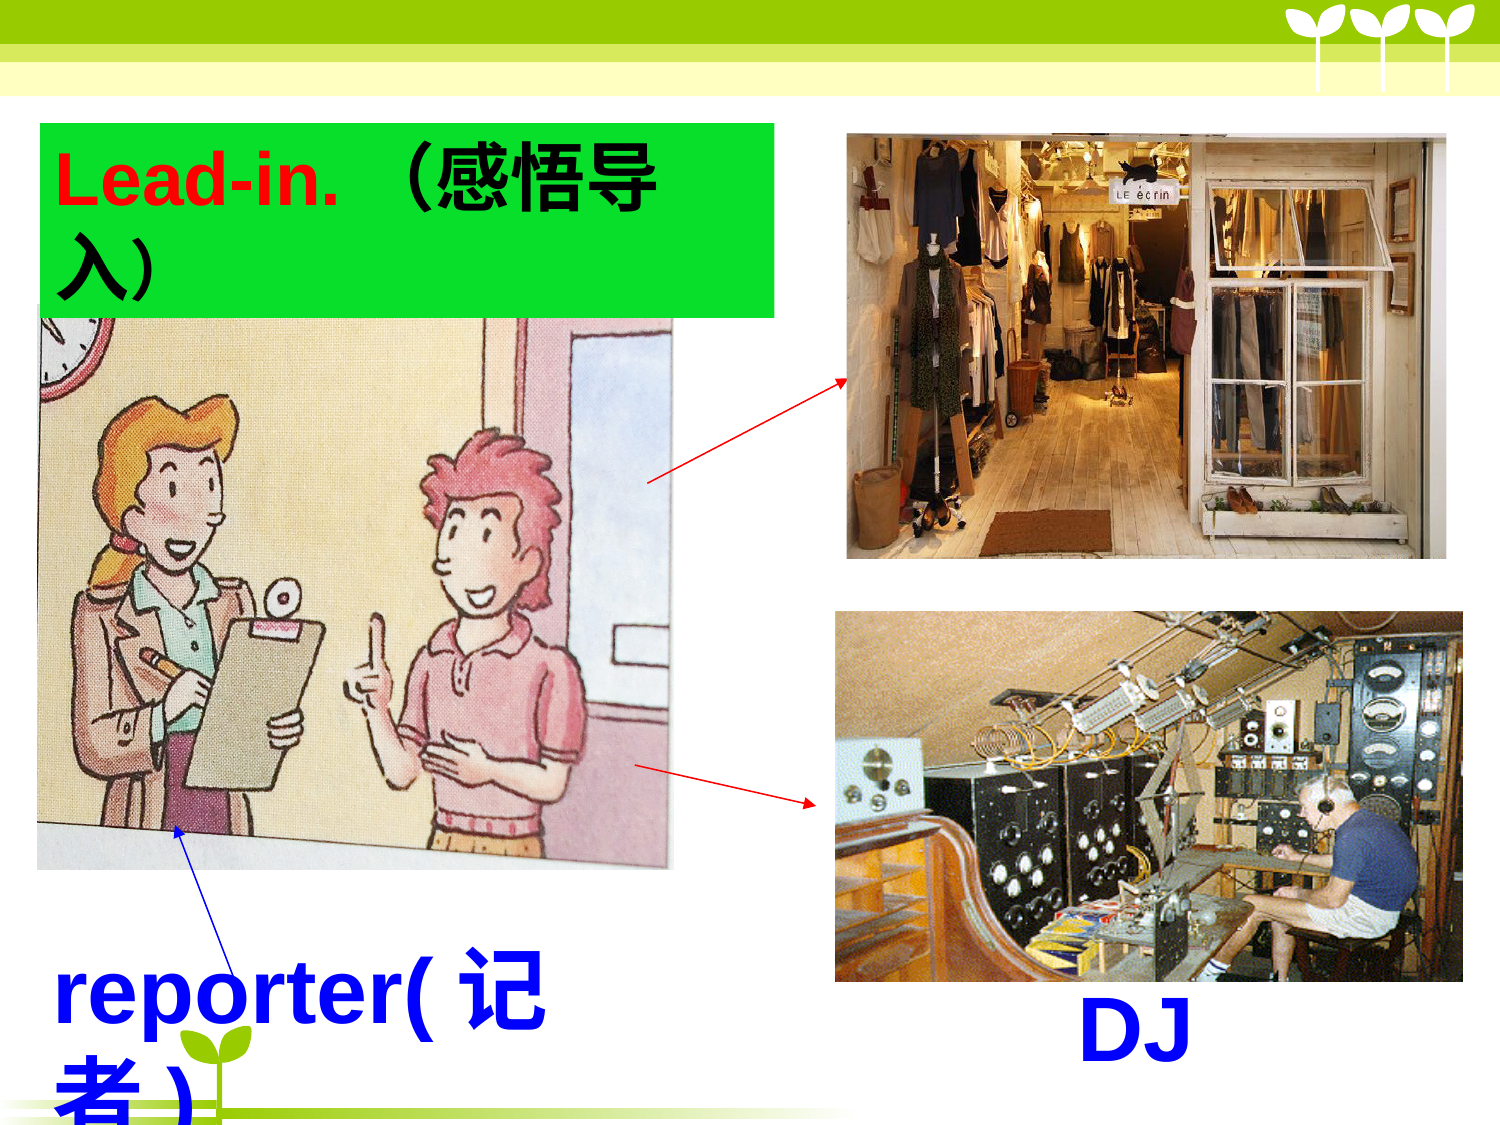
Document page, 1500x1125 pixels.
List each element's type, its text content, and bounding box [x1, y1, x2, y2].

picture [835, 611, 1463, 982]
text_box reporter(记者) [37, 924, 700, 1125]
text_box Lead-in.（感悟导入） [40, 123, 775, 318]
picture [37, 304, 675, 870]
text_box DJ [1062, 990, 1275, 1088]
text_box [679, 774, 817, 810]
picture [846, 133, 1447, 559]
text_box [679, 378, 841, 467]
